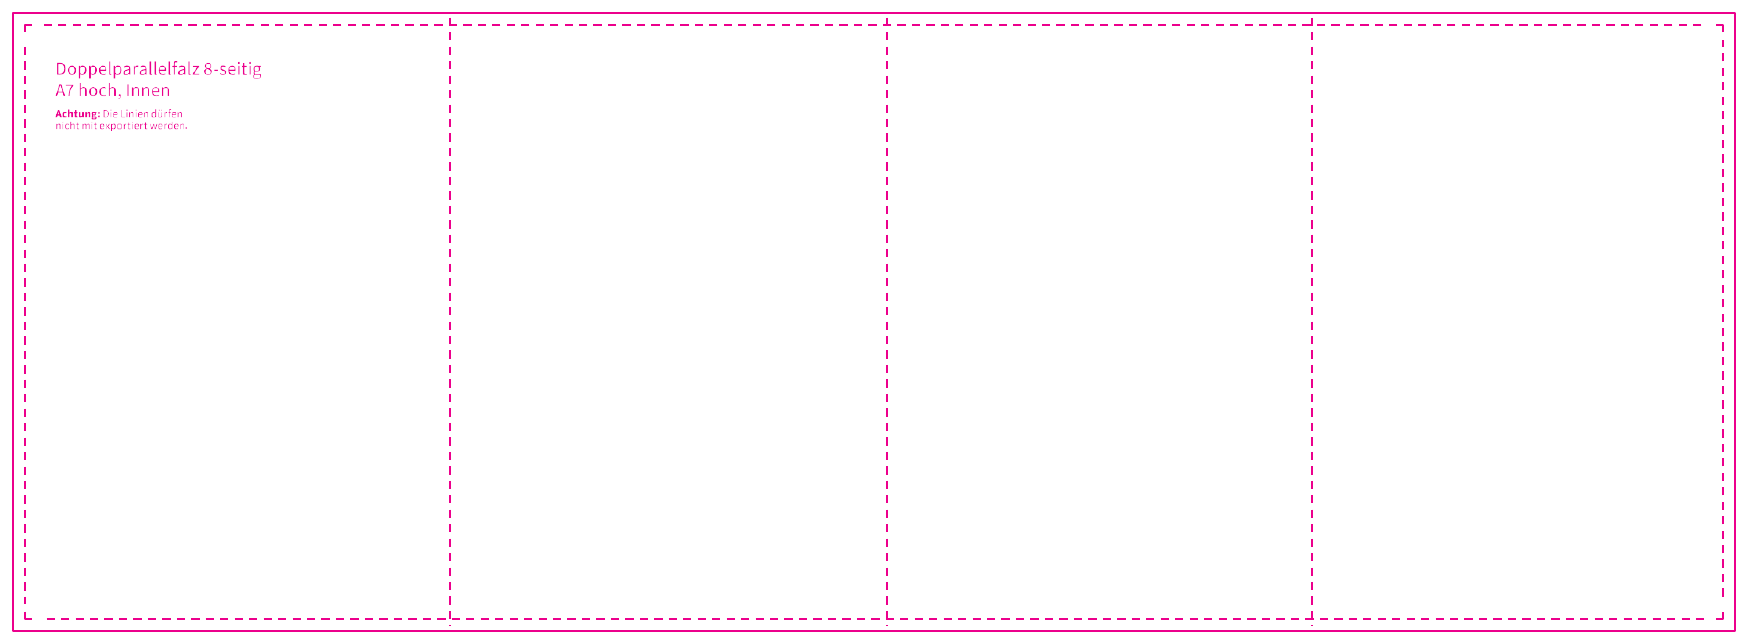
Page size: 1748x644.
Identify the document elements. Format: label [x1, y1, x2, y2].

text_box [1716, 24, 1724, 33]
text_box [24, 611, 32, 620]
text_box [1716, 611, 1724, 620]
text_box [55, 108, 187, 132]
text_box [55, 61, 261, 99]
text_box [24, 24, 32, 33]
